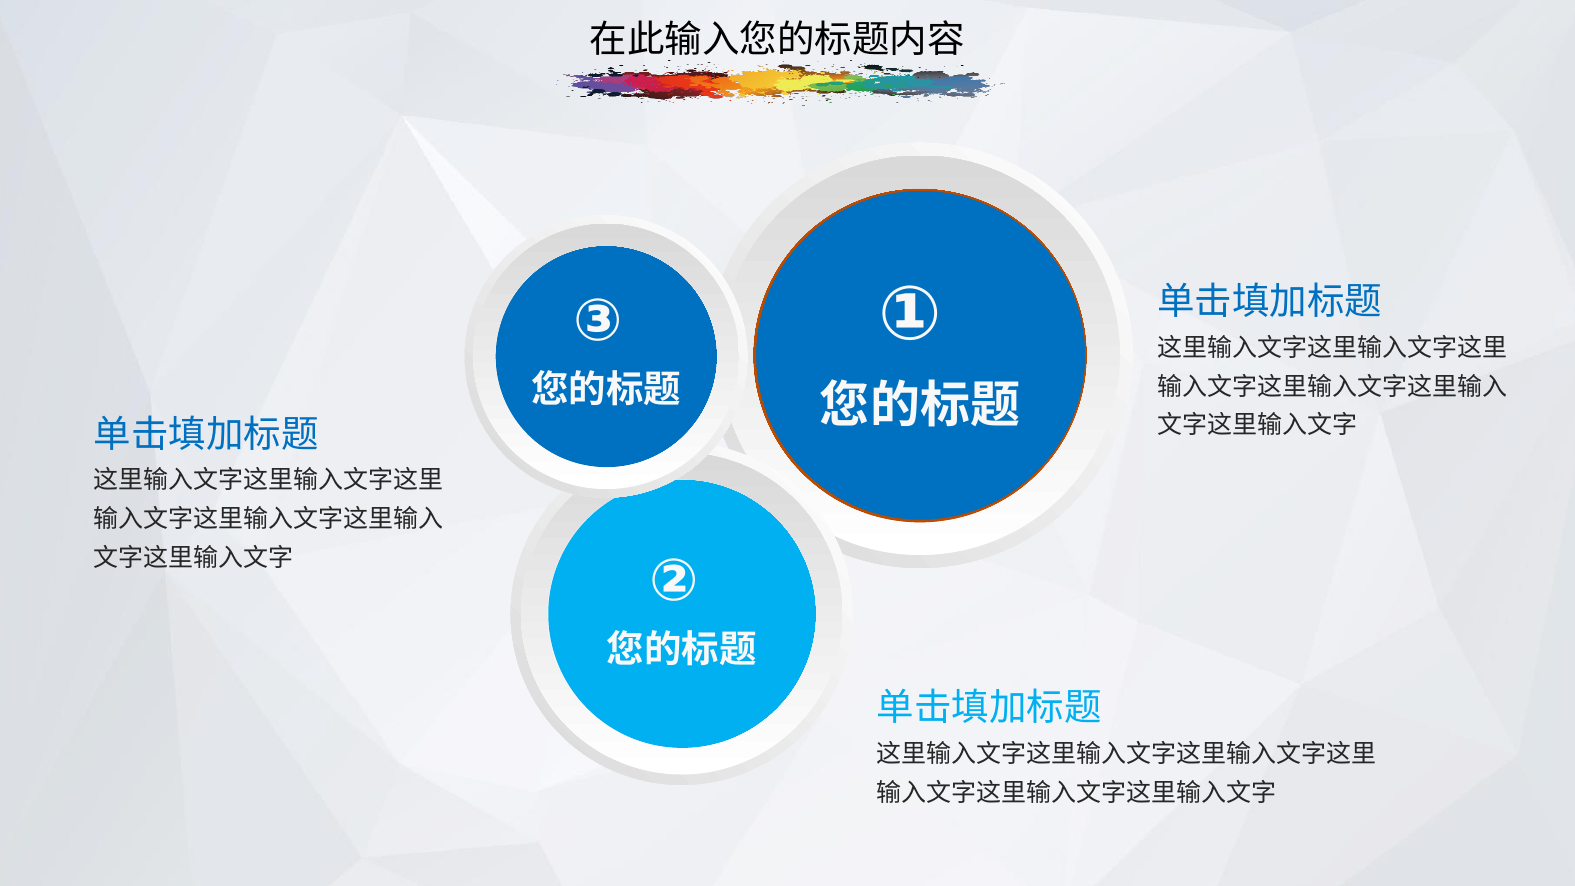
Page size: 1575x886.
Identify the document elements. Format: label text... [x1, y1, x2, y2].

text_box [502, 442, 861, 786]
text_box 单击填加标题 这里输入文字这里输入文字这里输入文字这里输入文字这里输入文字这里输入文字 [862, 662, 1415, 859]
text_box 单击填加标题 这里输入文字这里输入文字这里输入文字这里输入文字这里输入文字这里输入文字 [79, 388, 482, 625]
text_box 单击填加标题 这里输入文字这里输入文字这里输入文字这里输入文字这里输入文字这里输入文字 [1147, 256, 1545, 492]
text_box 在此输入您的标题内容 [578, 9, 990, 56]
picture [0, 0, 1575, 886]
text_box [697, 142, 1143, 569]
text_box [457, 215, 755, 498]
